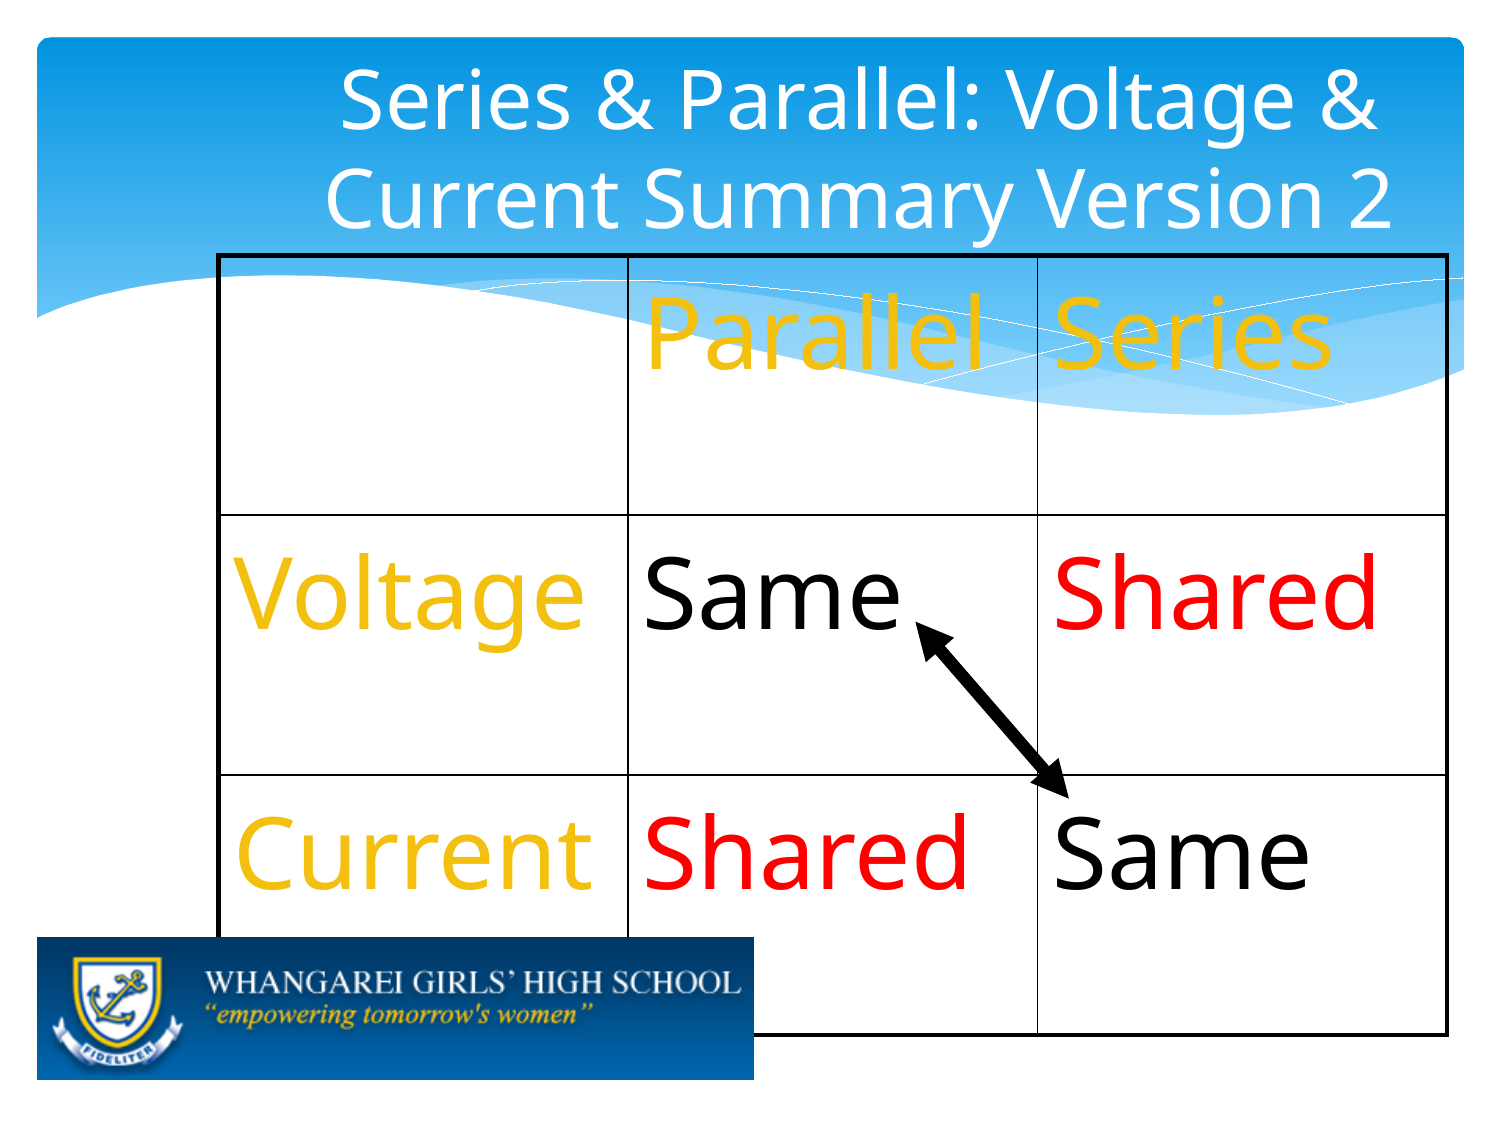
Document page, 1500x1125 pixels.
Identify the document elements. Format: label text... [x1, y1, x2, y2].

table_cell Current [221, 776, 627, 935]
title Series & Parallel: Voltage & Current Summary Version 2 [253, 37, 1466, 255]
table_cell Shared [1038, 516, 1445, 774]
table_header [221, 258, 627, 514]
table_cell Same [1038, 776, 1445, 1033]
table_cell Shared [629, 776, 1037, 1033]
table_header Series [1038, 258, 1445, 514]
text_box [915, 621, 1069, 799]
table_header Parallel [629, 258, 1037, 514]
table_cell Voltage [221, 516, 627, 774]
picture [37, 937, 754, 1080]
table_cell Same [629, 516, 1037, 774]
